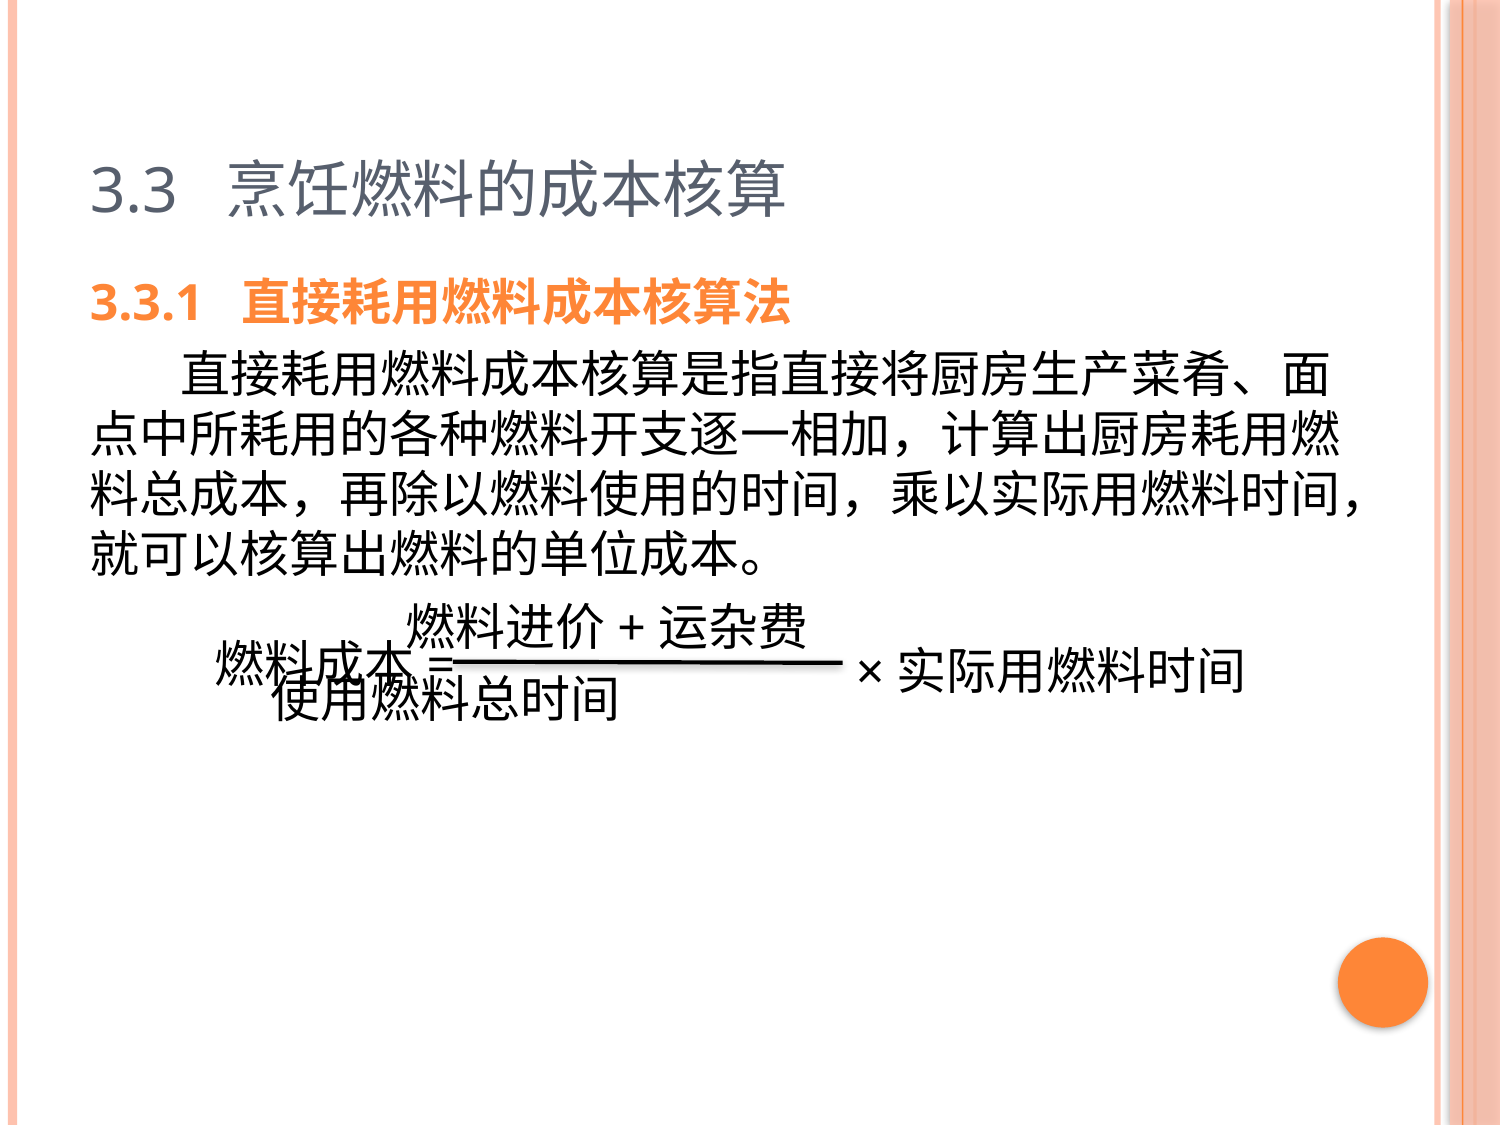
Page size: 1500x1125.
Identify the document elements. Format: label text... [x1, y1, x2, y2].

list 3.3.1 直接耗用燃料成本核算法 直接耗用燃料成本核算是指直接将厨房生产菜肴、面点中所耗用的各种燃料开支逐一相加，计算出厨房耗用燃料总成本，再除以燃料使用的时间，乘以实际用燃料时间，就可以核算出燃料的单位成本。 燃料进价+运杂费 使用燃料总时间 [74, 262, 1365, 1063]
title 3.3 烹饪燃料的成本核算 [75, 45, 1300, 233]
text_box ×实际用燃料时间 [841, 632, 1318, 707]
text_box 燃料成本= [199, 624, 533, 700]
